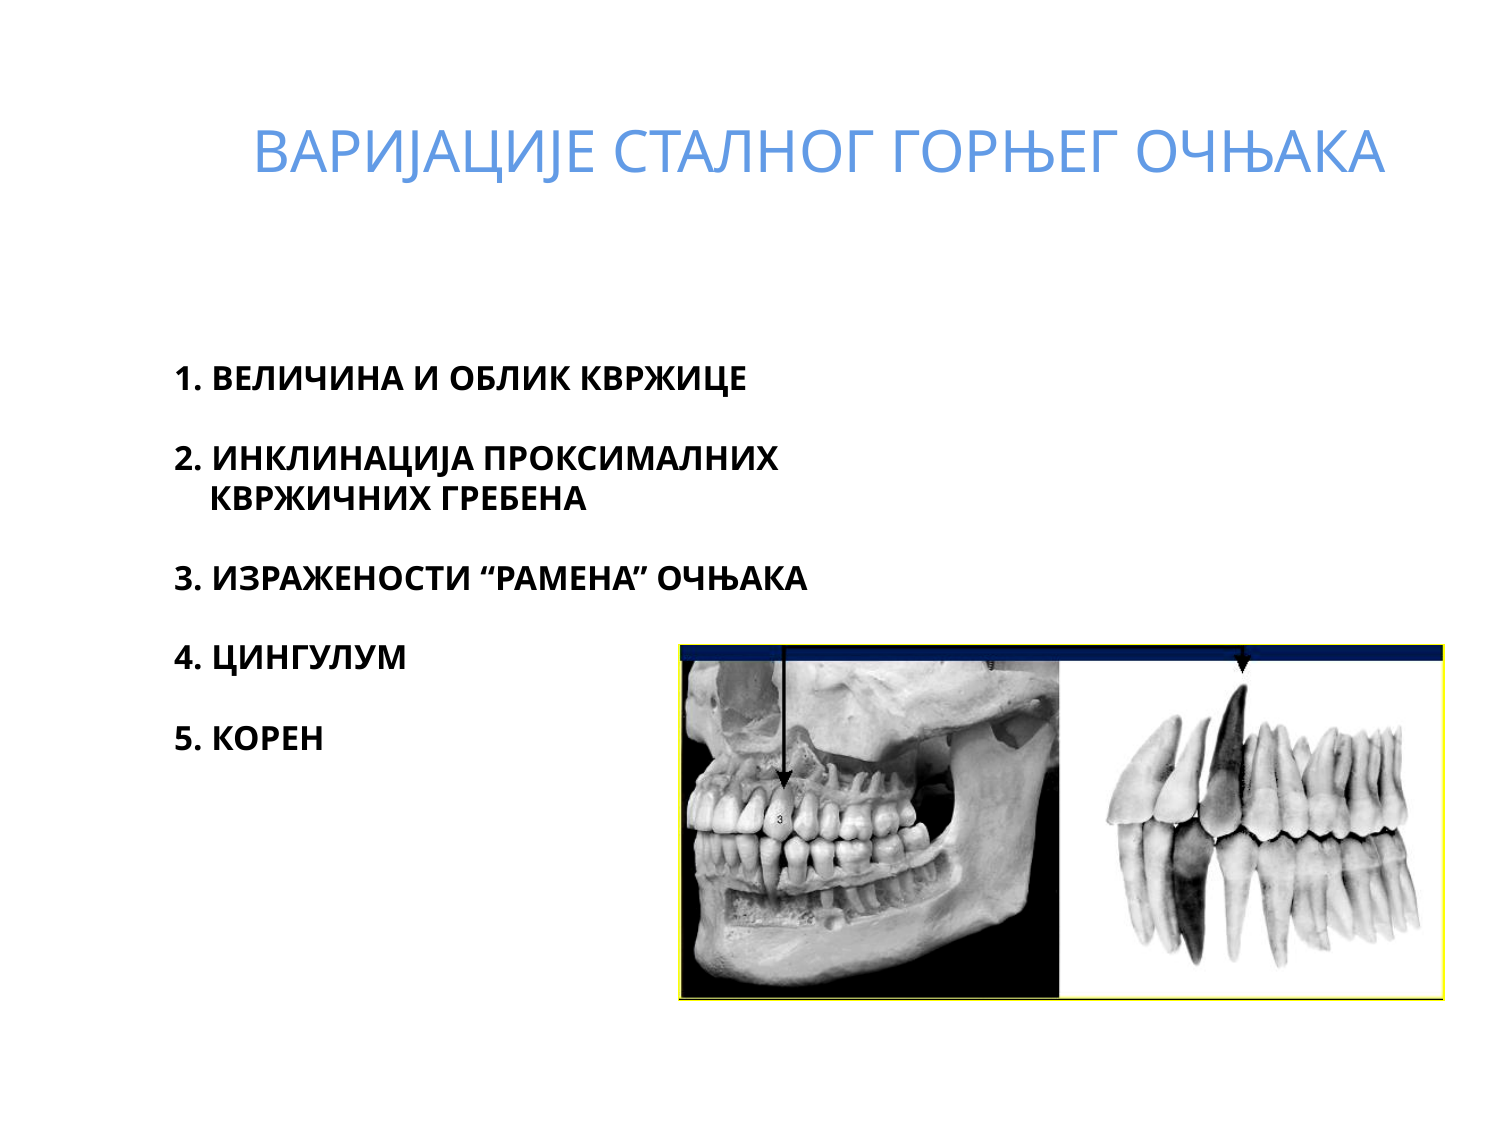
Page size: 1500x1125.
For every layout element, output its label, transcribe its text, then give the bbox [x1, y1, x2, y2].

text_box ВАРИЈАЦИЈЕ СТАЛНОГ ГОРЊЕГ ОЧЊАКА [237, 107, 1401, 192]
picture [679, 645, 1444, 1000]
text_box 1. ВЕЛИЧИНА И ОБЛИК КВРЖИЦЕ 2. ИНКЛИНАЦИЈА ПРОКСИМАЛНИХ КВРЖИЧНИХ ГРЕБЕНА 3. ИЗРАЖЕНОСТИ “РАМЕНА” ОЧЊАКА 4. ЦИНГУЛУМ 5. КОРЕН [159, 349, 910, 764]
